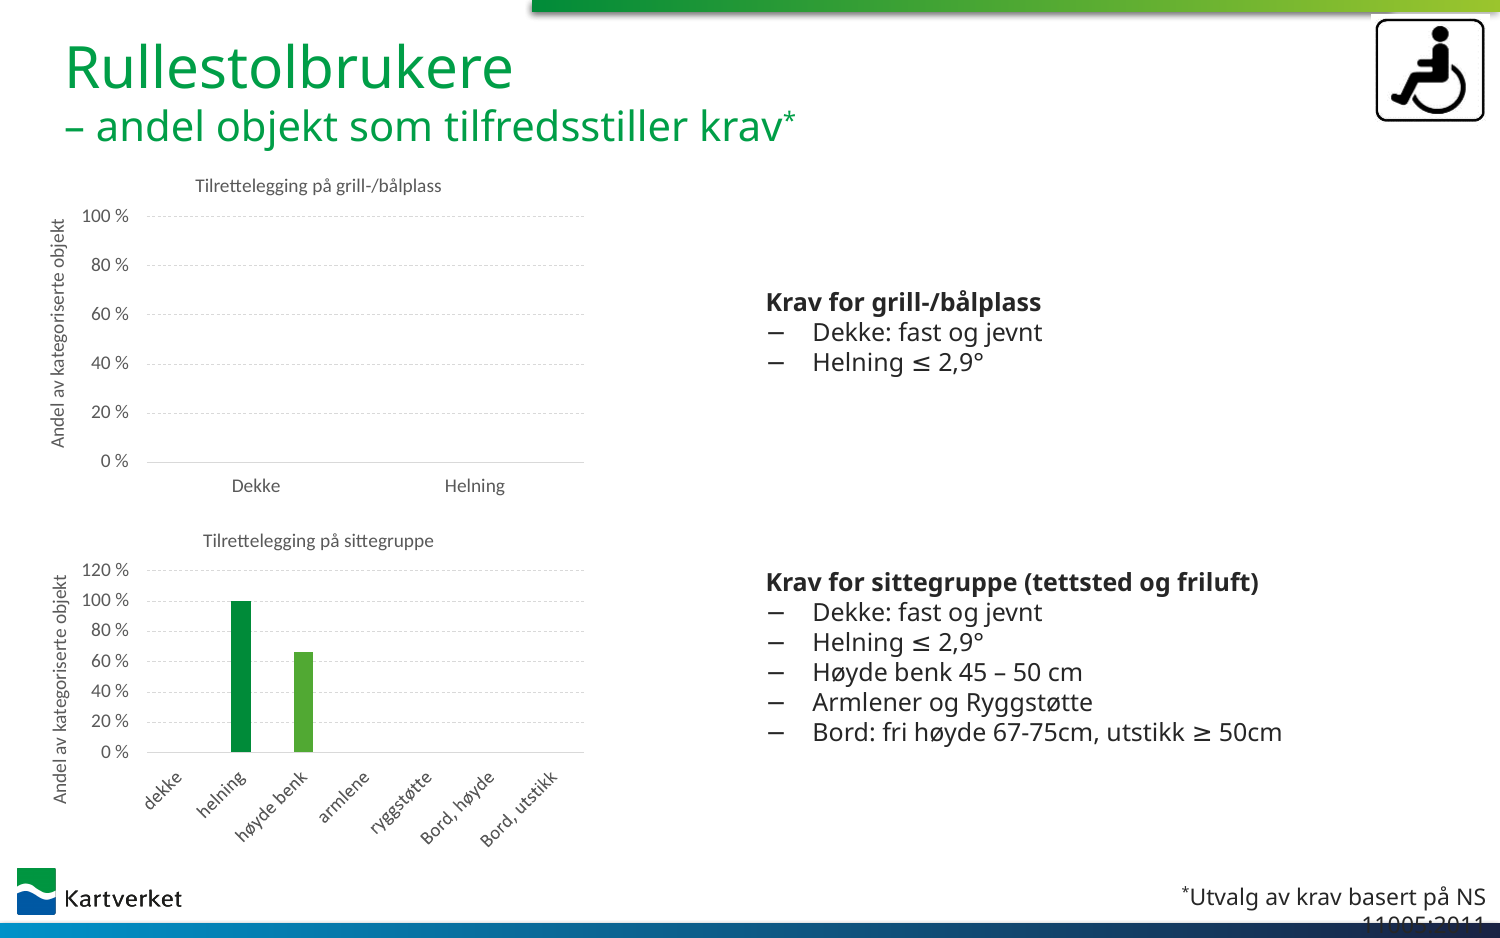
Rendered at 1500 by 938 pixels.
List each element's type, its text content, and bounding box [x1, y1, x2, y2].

text_box Krav for grill-/bålplass Dekke: fast og jevnt Helning ≤ 2,9° [750, 279, 1452, 384]
picture [1371, 13, 1491, 127]
picture [41, 520, 596, 859]
text_box Rullestolbrukere – andel objekt som tilfredsstiller krav* [49, 14, 1431, 158]
text_box *Utvalg av krav basert på NS 11005:2011 [1068, 873, 1500, 938]
text_box Krav for sittegruppe (tettsted og friluft) Dekke: fast og jevnt Helning ≤ 2,9° Høyde benk 45 – 50 cm Armlener og Ryggstøtte Bord: fri høyde 67-75cm, utstikk ≥ 50cm [750, 559, 1500, 754]
picture [41, 166, 596, 505]
